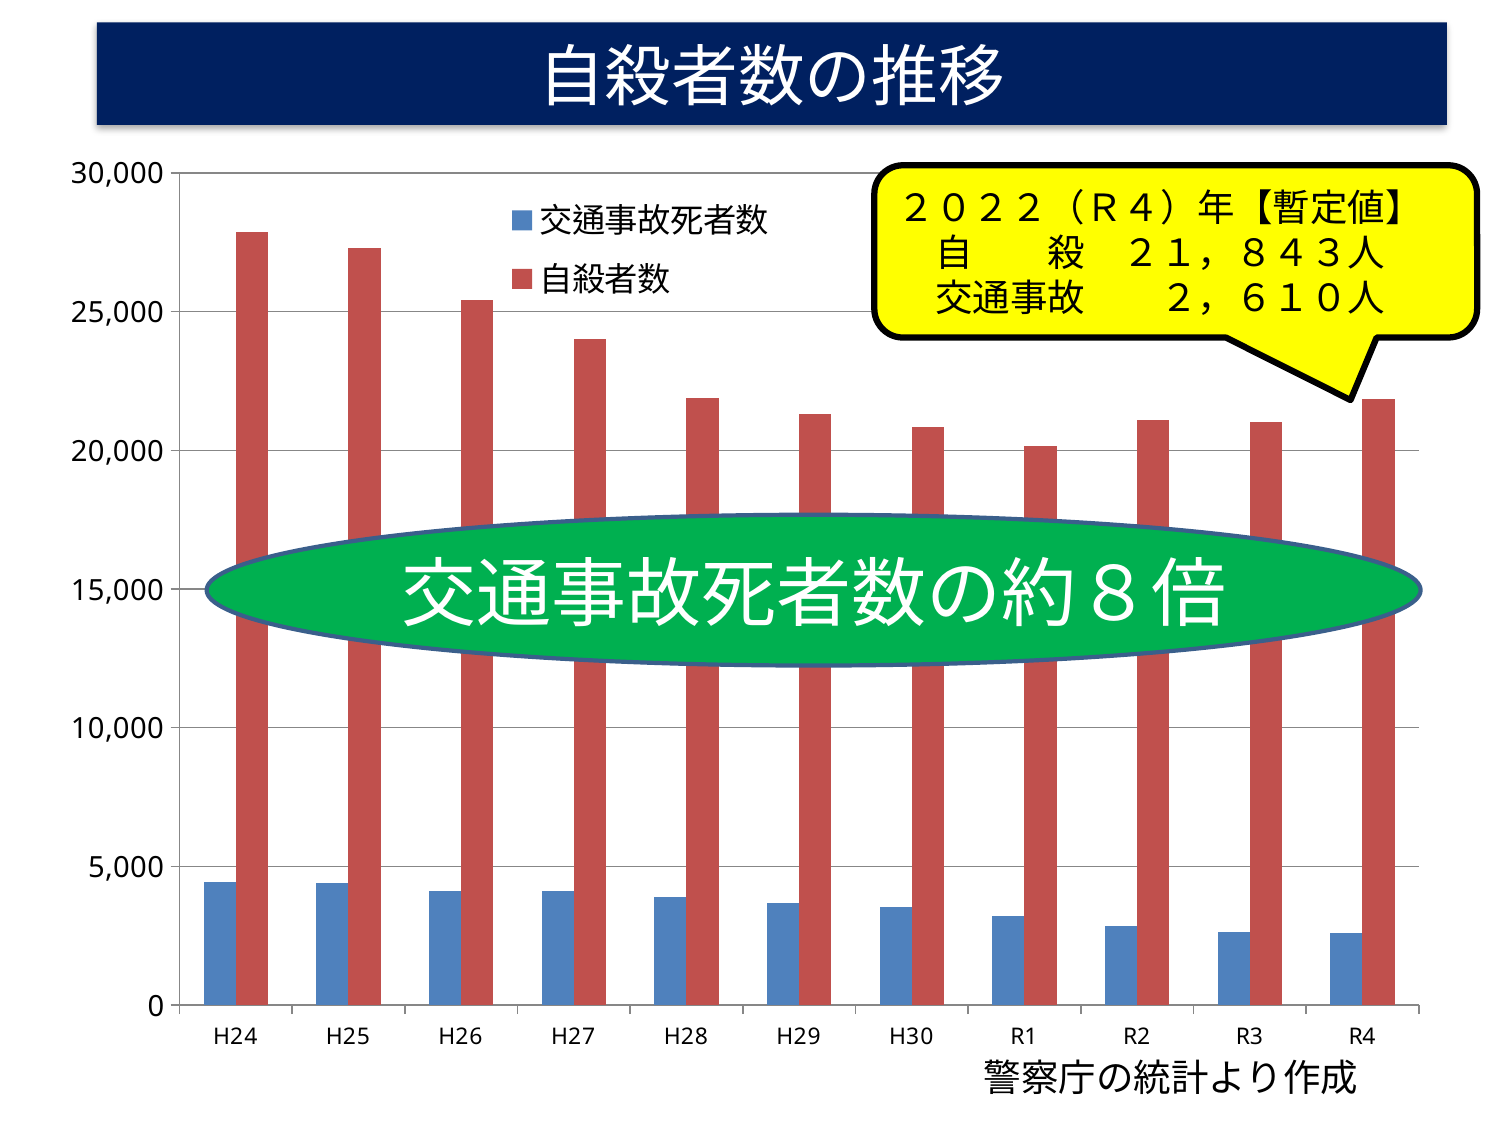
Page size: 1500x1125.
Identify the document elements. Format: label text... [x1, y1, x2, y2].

chart [52, 93, 1448, 1092]
text_box ２０２２（Ｒ４）年【暫定値】 自 殺 ２１，８４３人 交通事故 ２，６１０人 [1450, 163, 1480, 340]
text_box 自殺者数の推移 [96, 22, 1448, 93]
text_box 警察庁の統計より作成 [969, 1046, 1478, 1106]
